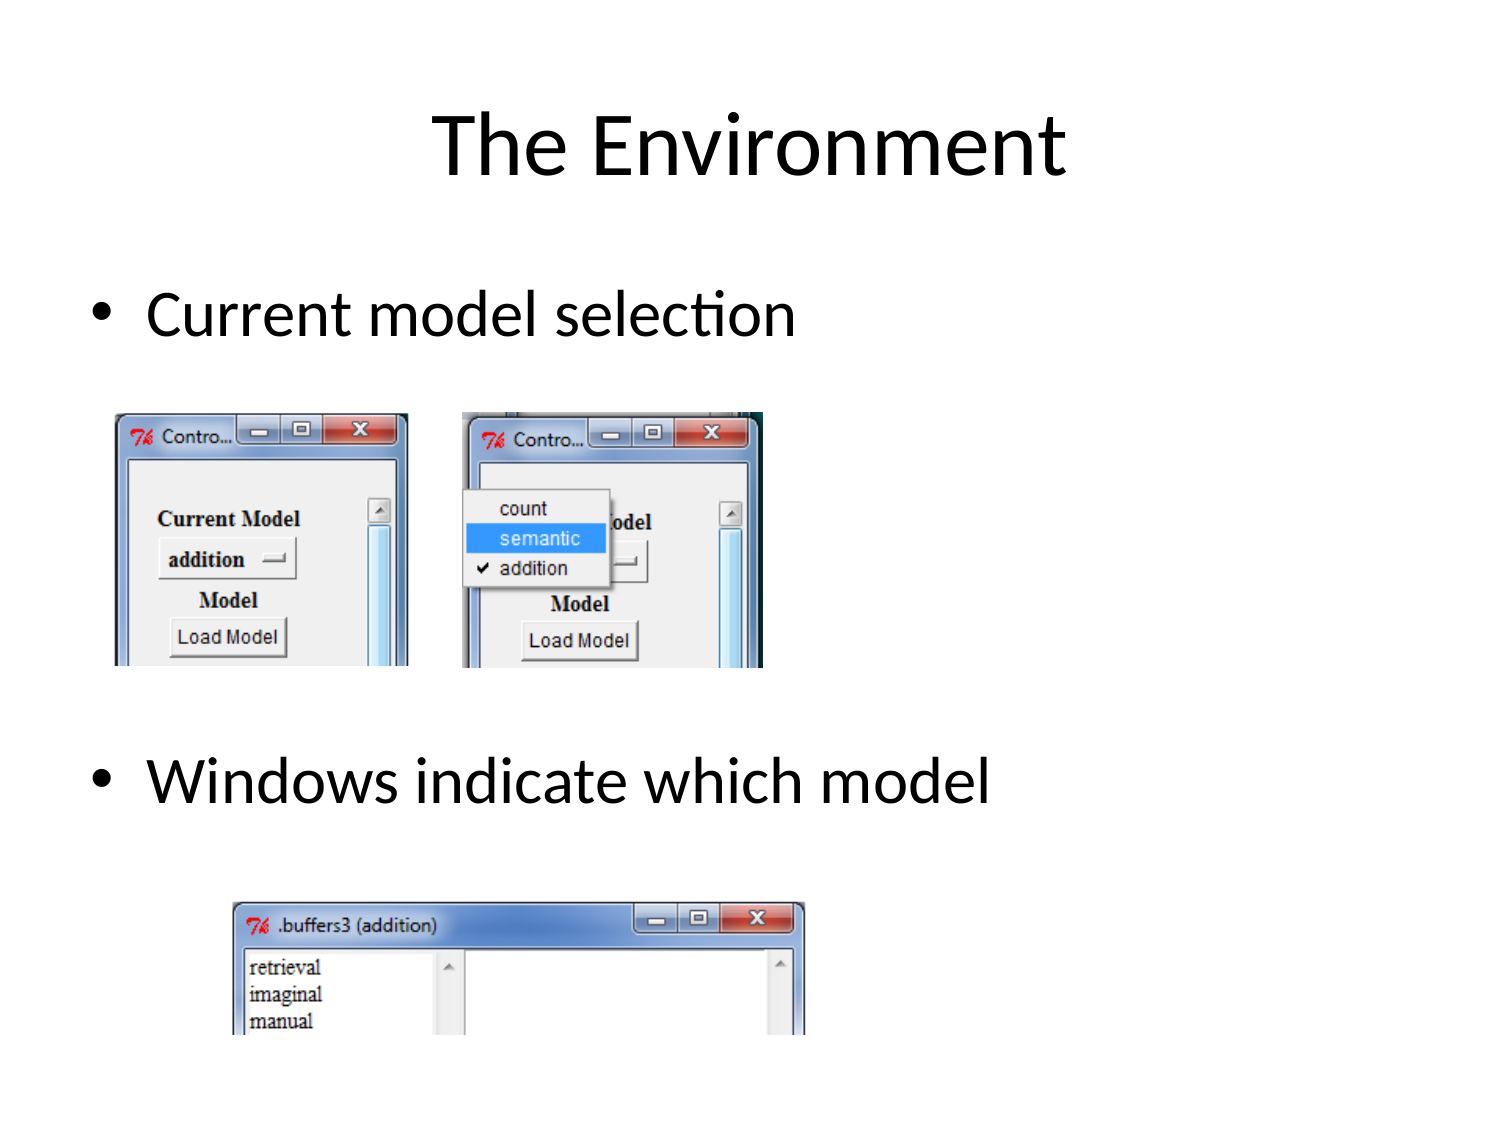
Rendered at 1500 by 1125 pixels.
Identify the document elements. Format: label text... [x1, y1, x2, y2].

title The Environment [75, 45, 1425, 233]
picture [112, 412, 410, 666]
picture [462, 412, 763, 668]
picture [224, 899, 810, 1035]
list Current model selection Windows indicate which model [75, 262, 1425, 1005]
